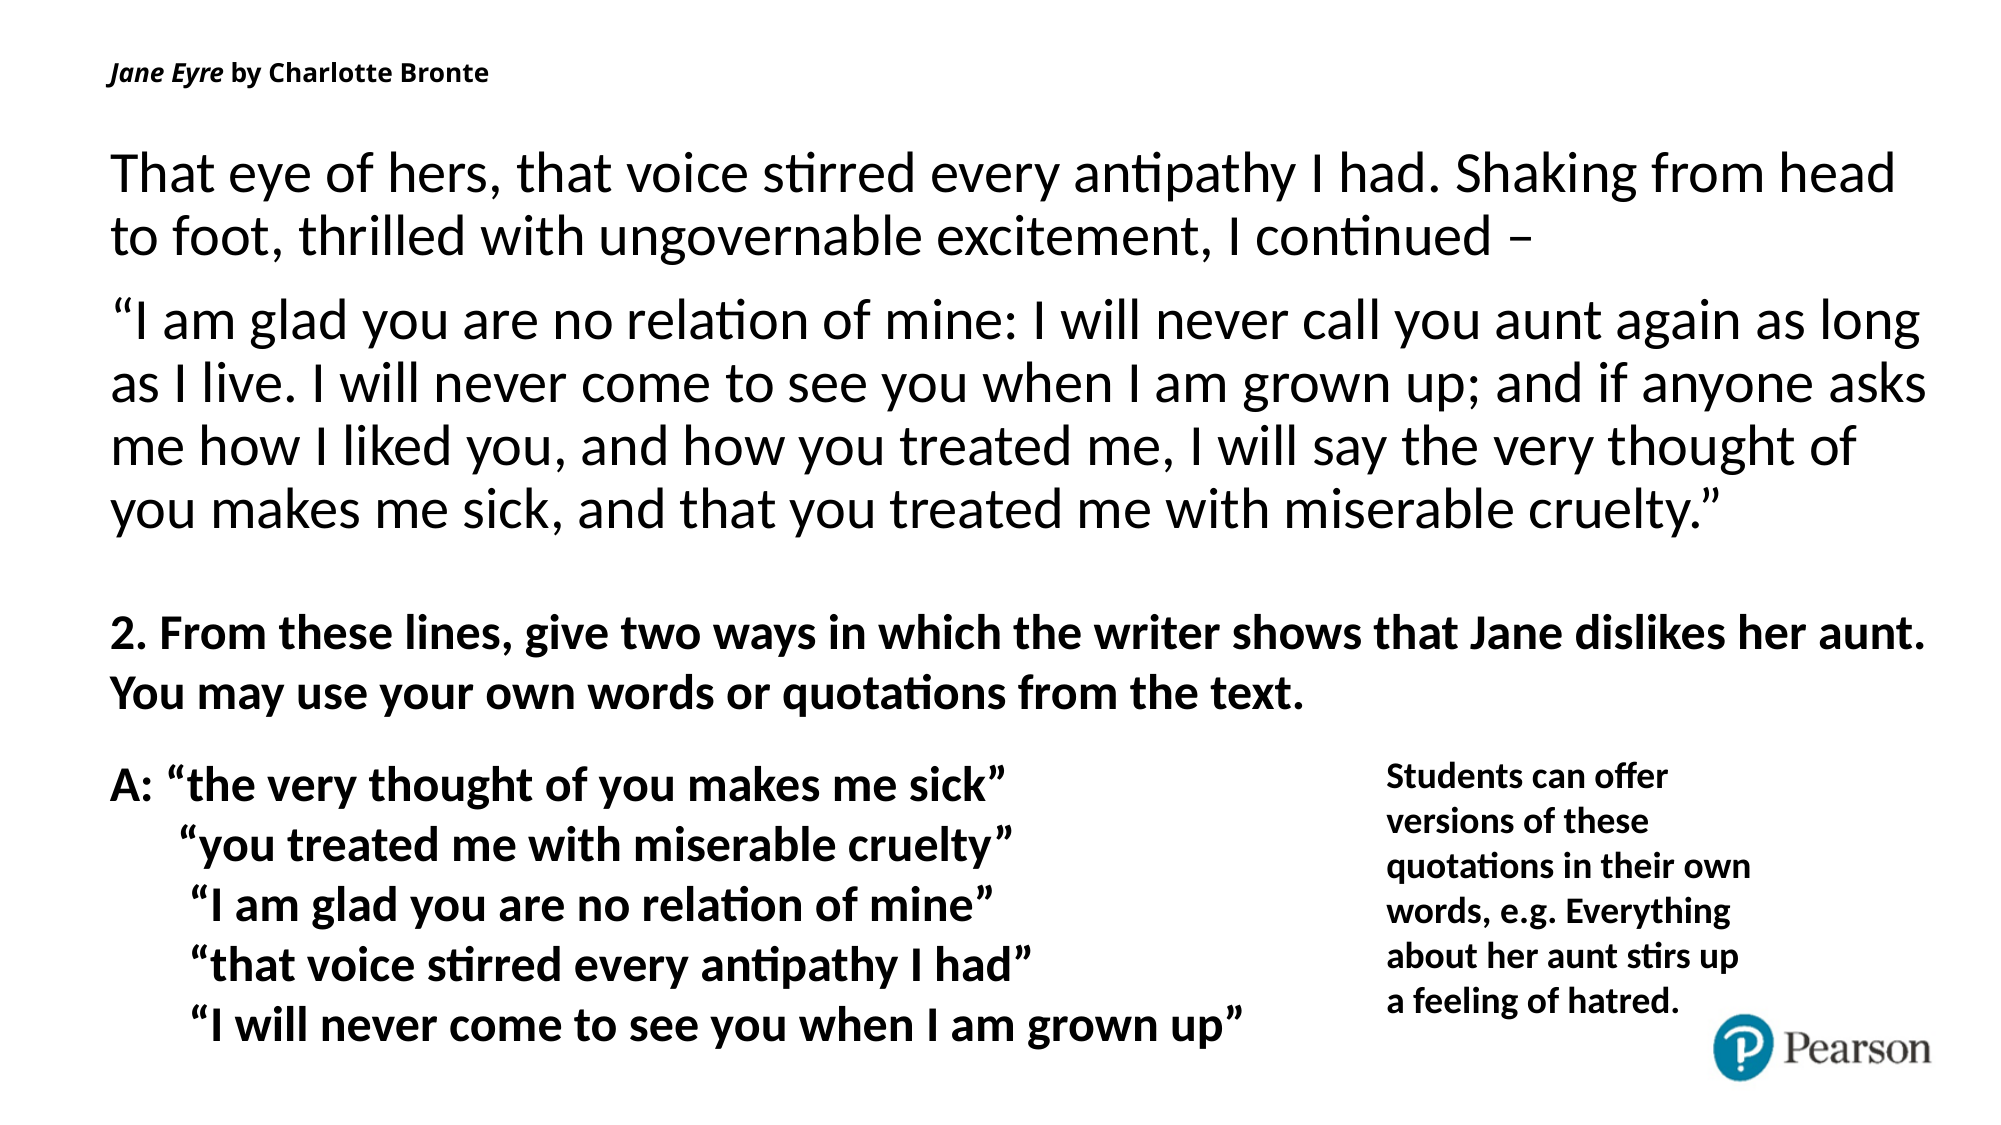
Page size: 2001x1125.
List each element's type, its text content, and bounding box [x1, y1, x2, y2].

title Jane Eyre by Charlotte Bronte [94, 26, 1845, 135]
picture [1703, 999, 1942, 1092]
list That eye of hers, that voice stirred every antipathy I had. Shaking from head to foot, thrilled with ungovernable excitement, I continued – “I am glad you are no relation of mine: I will never call you aunt again as long as I live. I will never come to see you when I am grown up; and if anyone asks me how I liked you, and how you treated me, I will say the very thought of you makes me sick, and that you treated me with miserable cruelty.” [94, 135, 1946, 592]
text_box 2. From these lines, give two ways in which the writer shows that Jane dislikes her aunt. You may use your own words or quotations from the text. [94, 592, 1978, 728]
text_box A: “the very thought of you makes me sick” “you treated me with miserable cruelty” “I am glad you are no relation of mine” “that voice stirred every antipathy I had” “I will never come to see you when I am grown up” [94, 744, 1273, 1059]
text_box Students can offer versions of these quotations in their own words, e.g. Everything about her aunt stirs up a feeling of hatred. [1371, 744, 1776, 1029]
